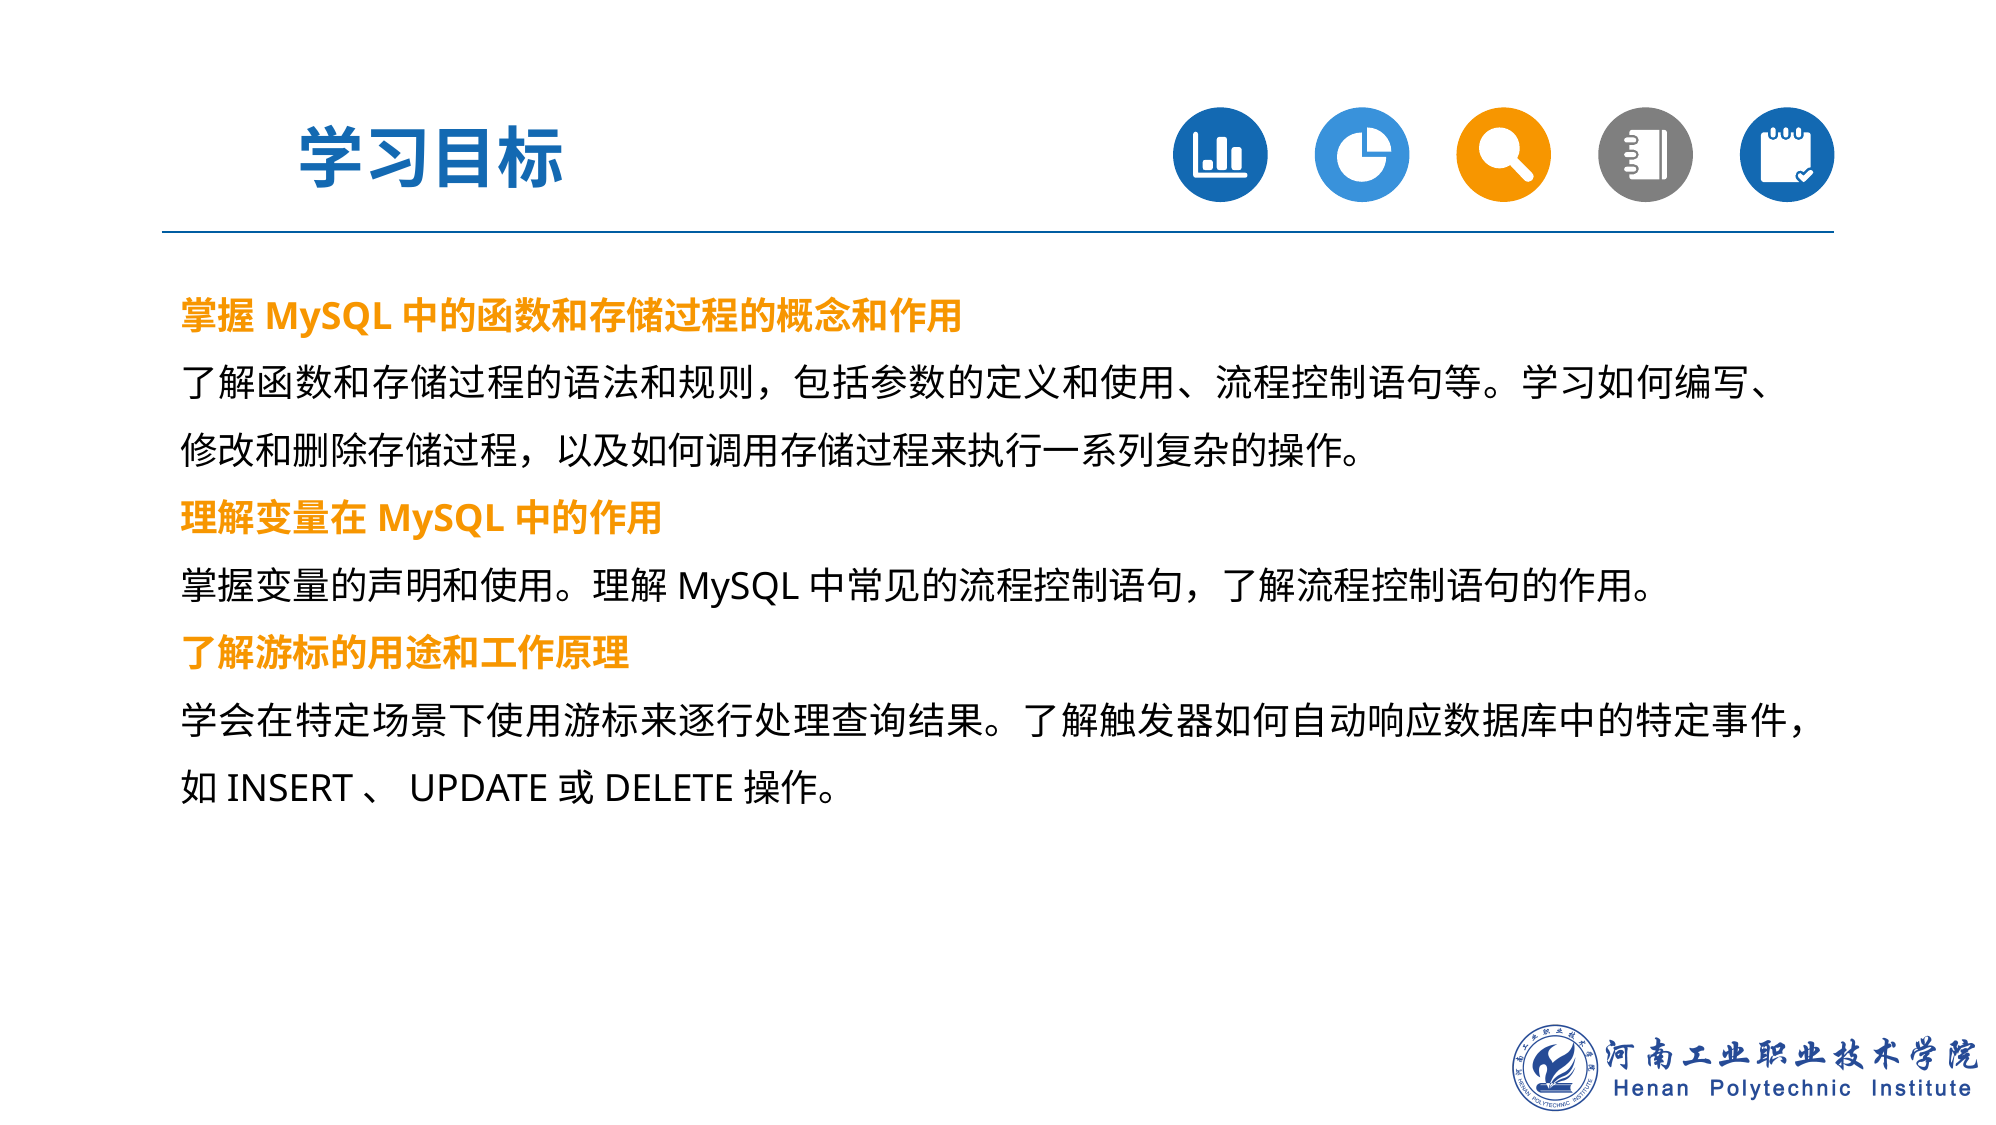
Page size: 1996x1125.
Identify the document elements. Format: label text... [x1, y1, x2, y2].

text_box 掌握MySQL中的函数和存储过程的概念和作用 了解函数和存储过程的语法和规则，包括参数的定义和使用、流程控制语句等。学习如何编写、修改和删除存储过程，以及如何调用存储过程来执行一系列复杂的操作。 理解变量在MySQL中的作用 掌握变量的声明和使用。理解MySQL中常见的流程控制语句，了解流程控制语句的作用。 了解游标的用途和工作原理 学会在特定场景下使用游标来逐行处理查询结果。了解触发器如何自动响应数据库中的特定事件，如INSERT、UPDATE或DELETE操作。 [160, 259, 1811, 875]
text_box 学习目标 [110, 93, 752, 203]
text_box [1598, 107, 1694, 203]
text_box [1314, 107, 1410, 203]
picture [1493, 1020, 1984, 1118]
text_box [1739, 107, 1835, 203]
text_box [1172, 107, 1268, 203]
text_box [1456, 107, 1552, 203]
